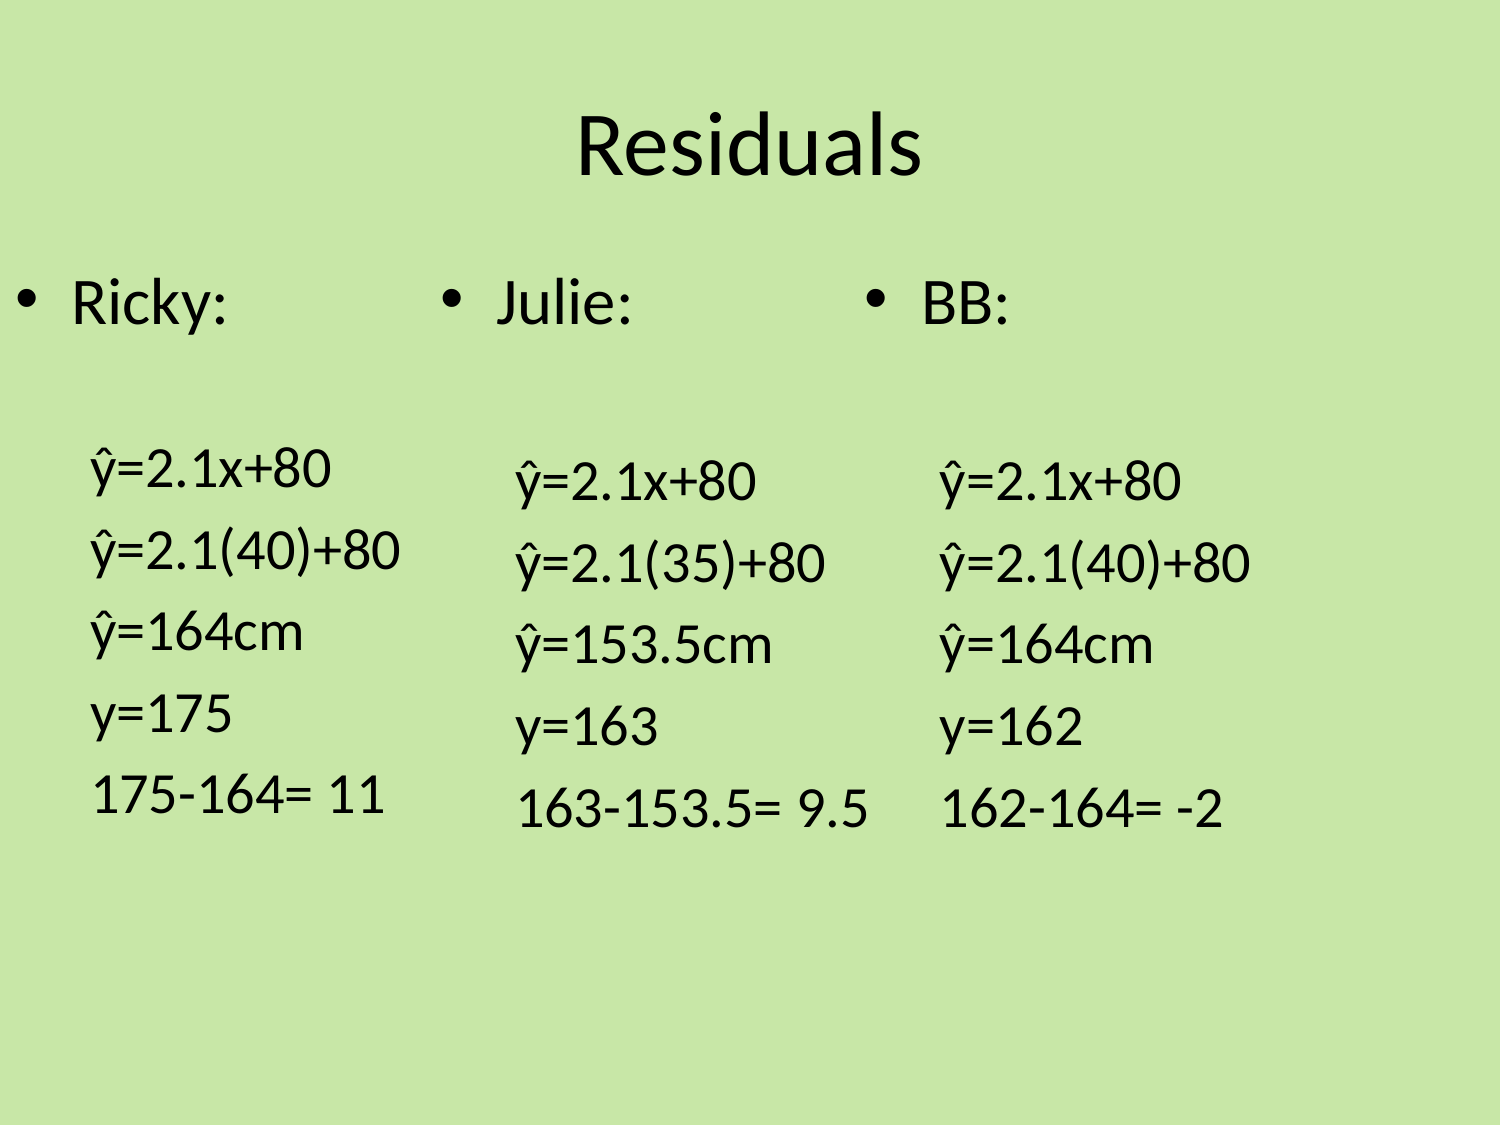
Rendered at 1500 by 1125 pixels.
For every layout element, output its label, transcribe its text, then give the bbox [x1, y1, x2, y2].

text_box Julie: ŷ=2.1x+80 ŷ=2.1(35)+80 ŷ=153.5cm y=163 163-153.5= 9.5 [425, 249, 849, 993]
list Ricky: ŷ=2.1x+80 ŷ=2.1(40)+80 ŷ=164cm y=175 175-164= 11 [0, 249, 425, 993]
title Residuals [75, 45, 1425, 233]
text_box BB: ŷ=2.1x+80 ŷ=2.1(40)+80 ŷ=164cm y=162 162-164= -2 [849, 249, 1500, 993]
